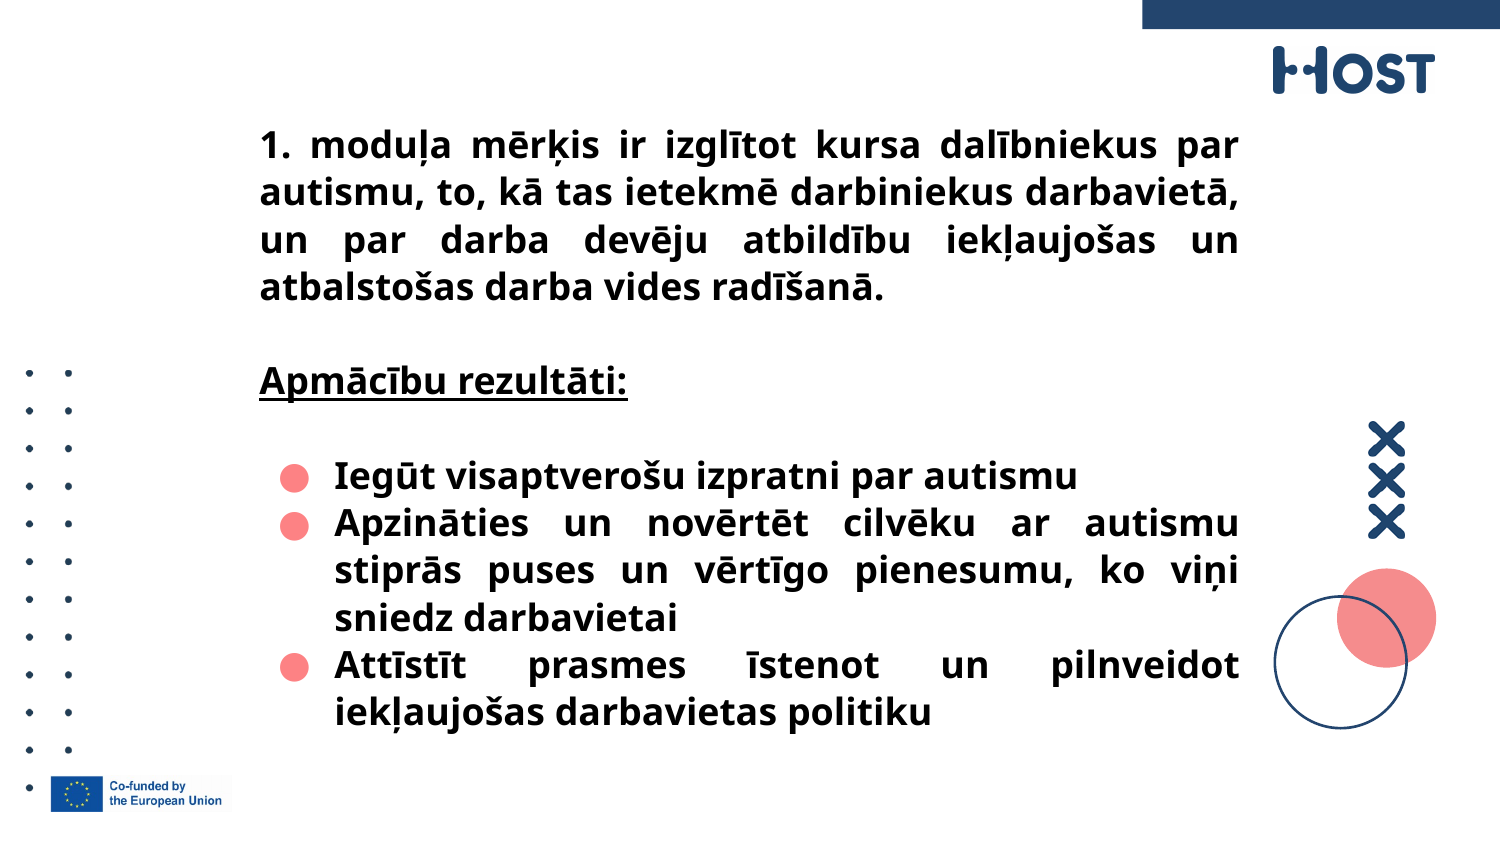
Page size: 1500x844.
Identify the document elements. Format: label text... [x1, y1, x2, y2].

text_box 1. moduļa mērķis ir izglītot kursa dalībniekus par autismu, to, kā tas ietekmē darbiniekus darbavietā, un par darba devēju atbildību iekļaujošas un atbalstošas darba vides radīšanā. Apmācību rezultāti: Iegūt visaptverošu izpratni par autismu Apzināties un novērtēt cilvēku ar autismu stiprās puses un vērtīgo pienesumu, ko viņi sniedz darbavietai Attīstīt prasmes īstenot un pilnveidot iekļaujošas darbavietas politiku [244, 103, 1256, 790]
picture [1368, 421, 1405, 539]
picture [0, 370, 233, 812]
picture [1273, 46, 1435, 94]
